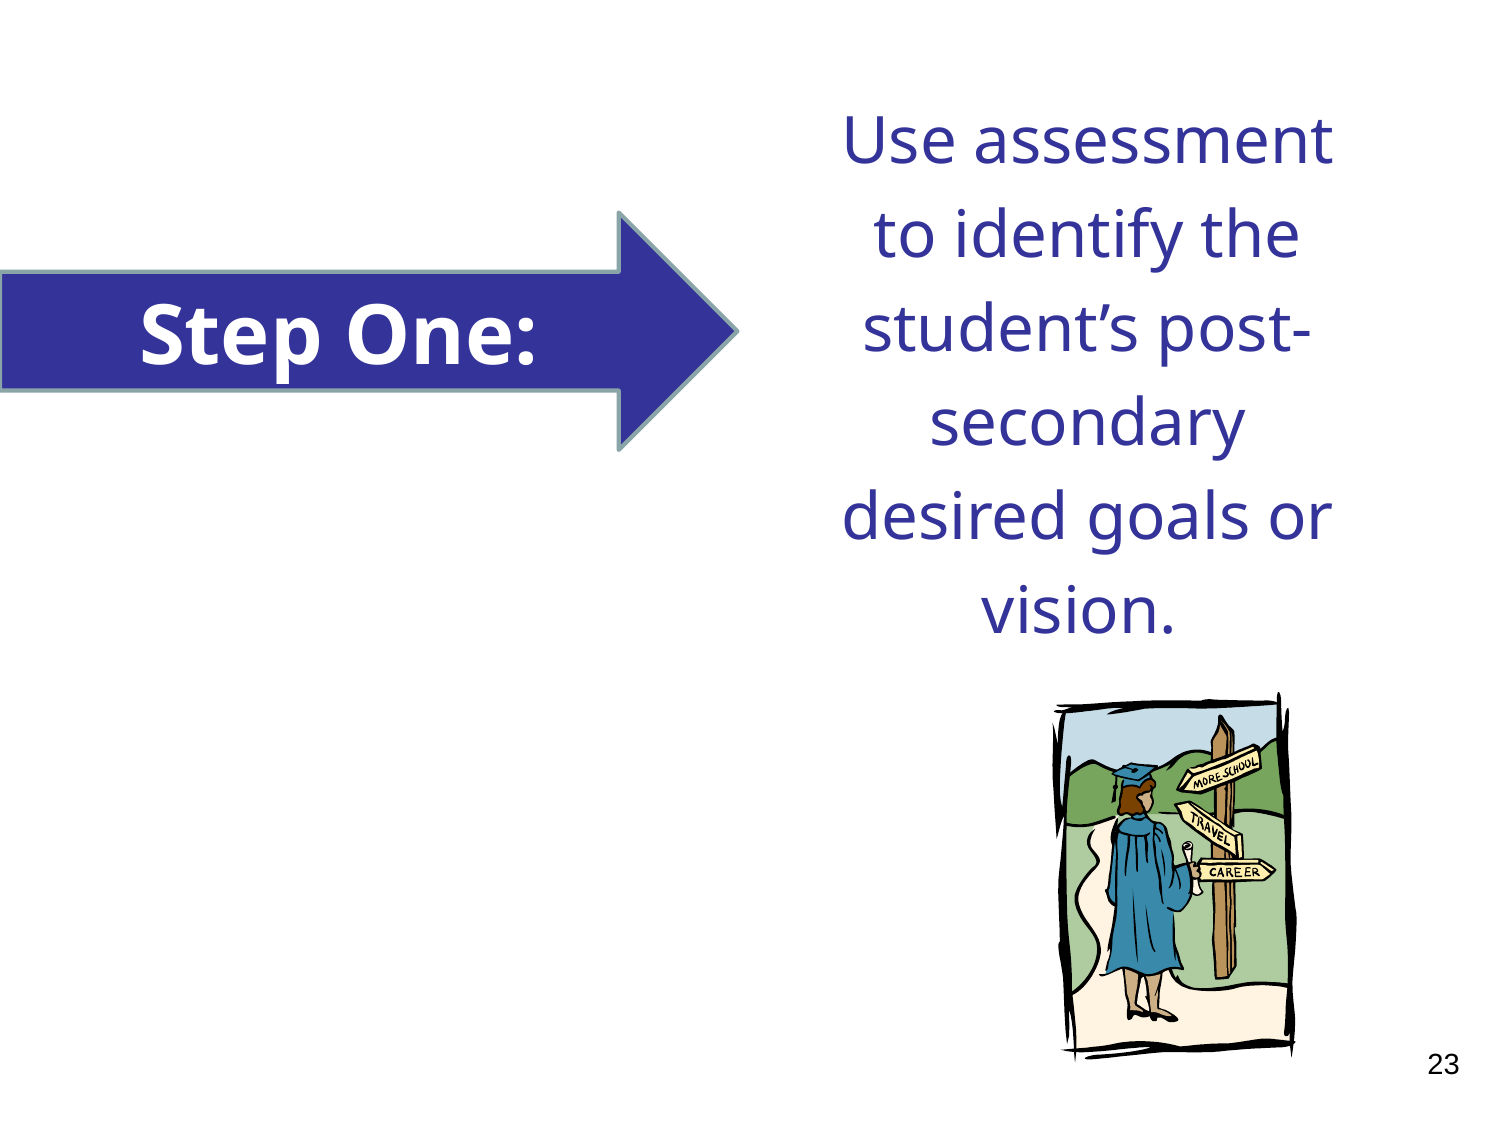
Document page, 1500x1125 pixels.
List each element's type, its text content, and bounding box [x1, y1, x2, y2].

picture [1049, 687, 1301, 1063]
list Use assessment to identify the student’s post-secondary desired goals or vision. [800, 75, 1375, 738]
slide_number 23 [1399, 1037, 1476, 1103]
text_box Step One: [0, 210, 740, 452]
